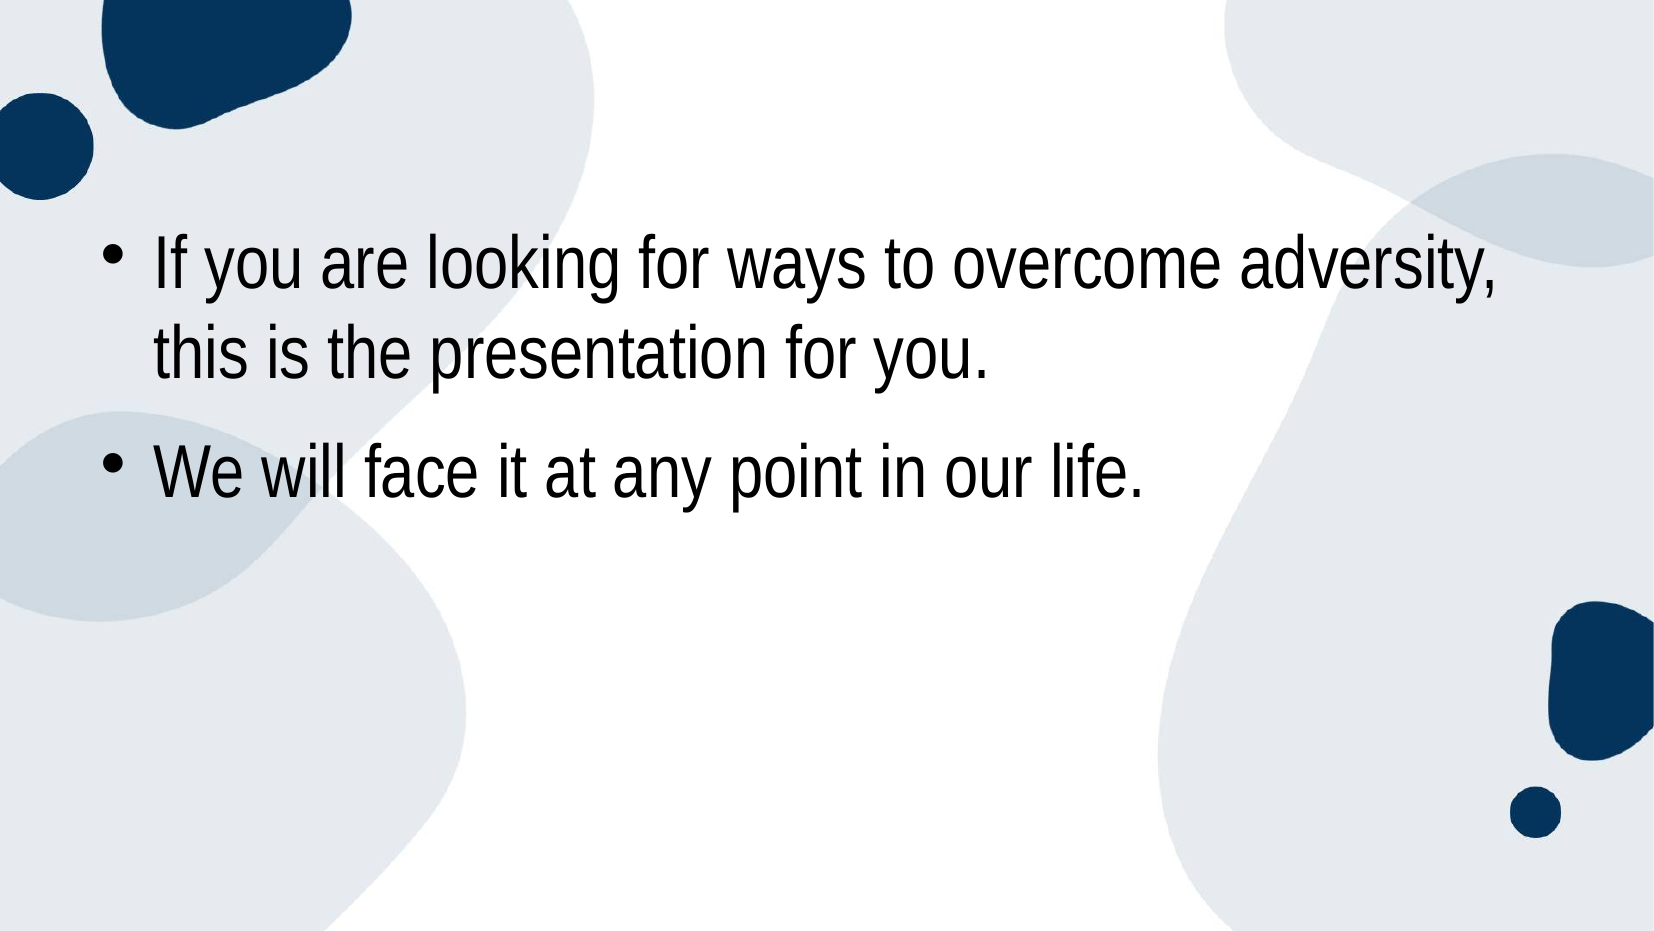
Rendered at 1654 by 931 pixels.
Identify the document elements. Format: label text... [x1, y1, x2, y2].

picture [0, 0, 1654, 931]
list If you are looking for ways to overcome adversity, this is the presentation for you. We will face it at any point in our life. [82, 213, 1571, 717]
